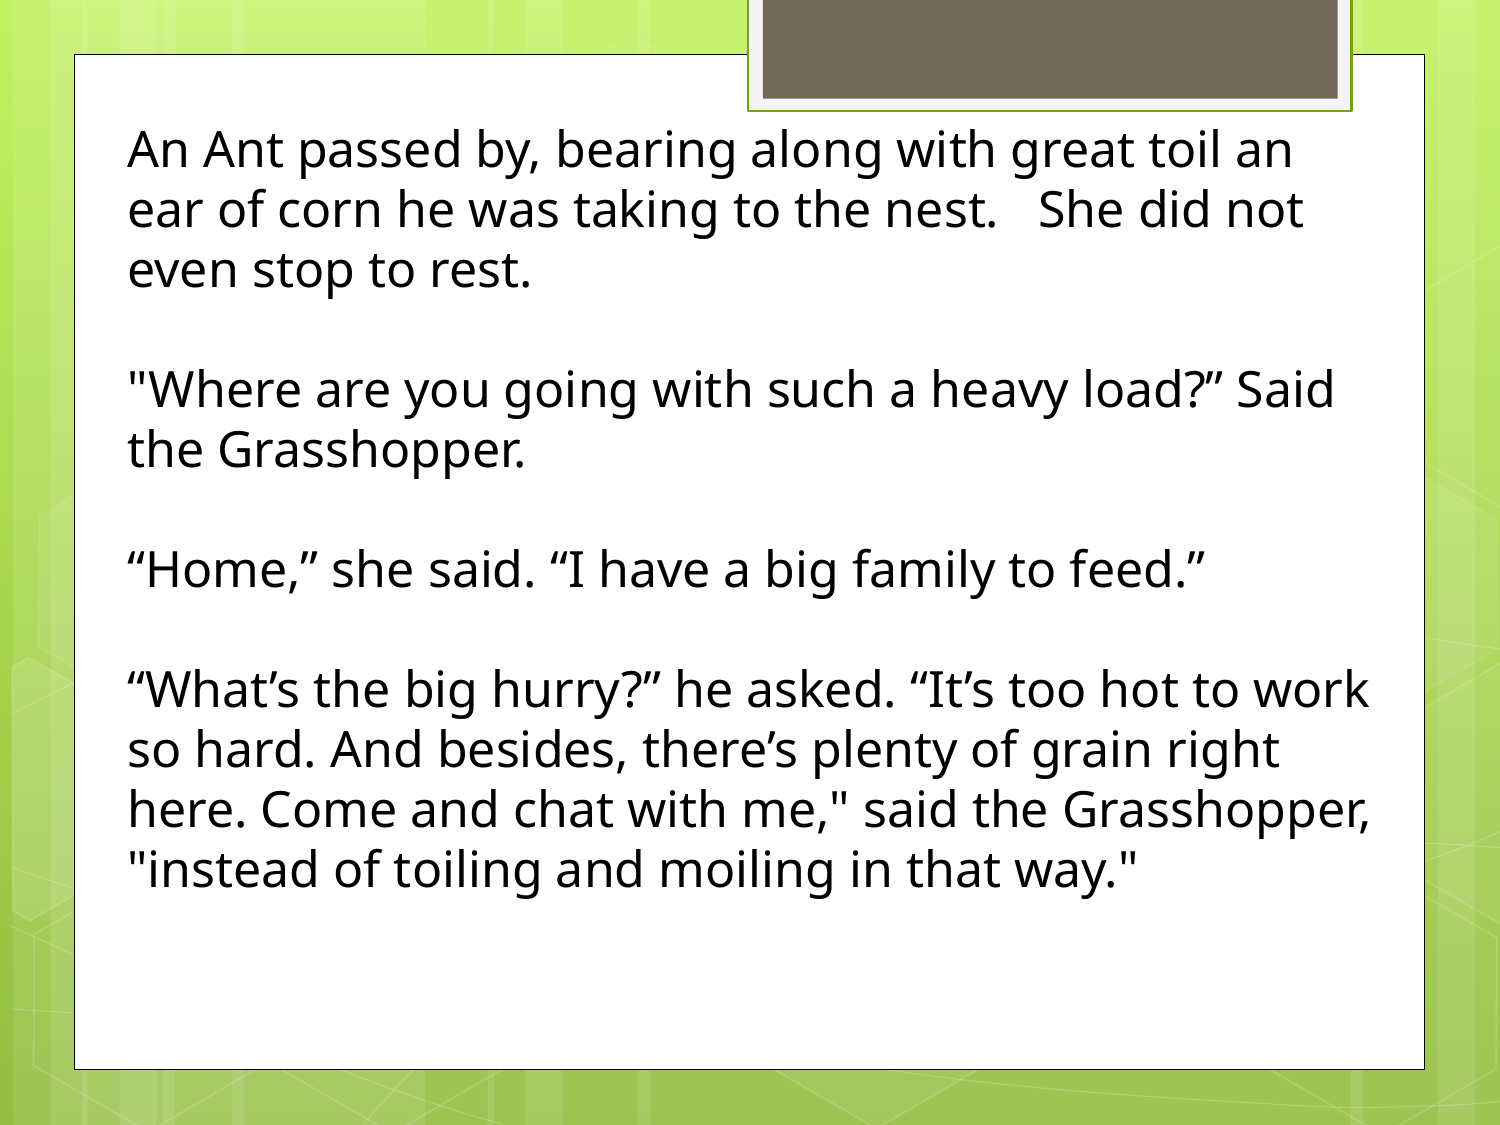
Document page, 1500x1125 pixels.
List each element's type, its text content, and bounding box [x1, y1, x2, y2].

text_box An Ant passed by, bearing along with great toil an ear of corn he was taking to the nest. She did not even stop to rest. "Where are you going with such a heavy load?” Said the Grasshopper. “Home,” she said. “I have a big family to feed.” “What’s the big hurry?” he asked. “It’s too hot to work so hard. And besides, there’s plenty of grain right here. Come and chat with me," said the Grasshopper, "instead of toiling and moiling in that way." [112, 110, 1388, 965]
